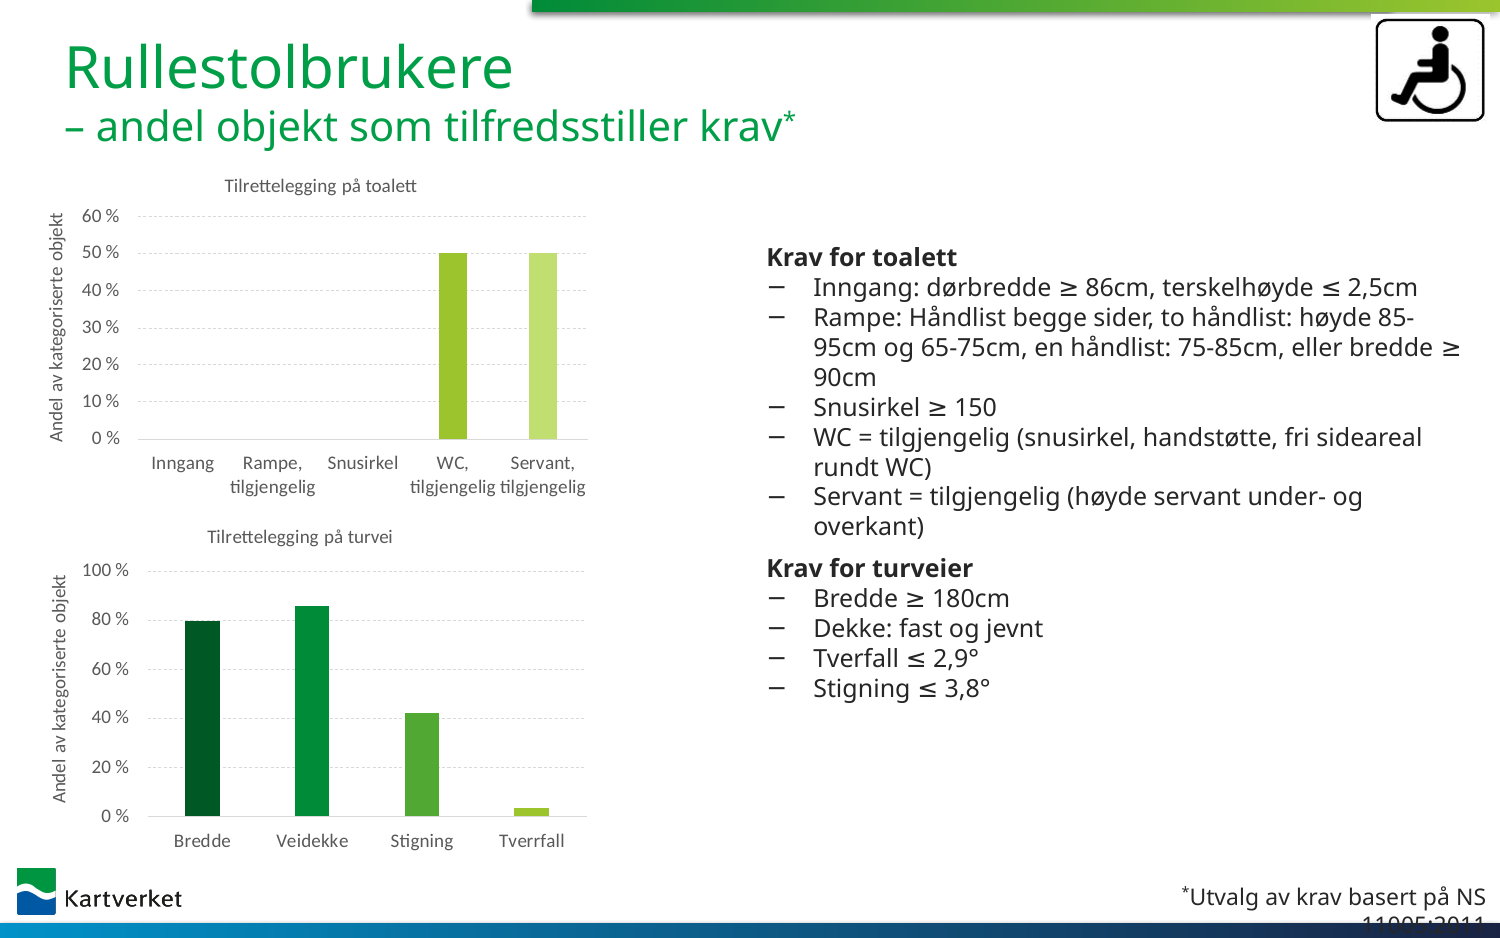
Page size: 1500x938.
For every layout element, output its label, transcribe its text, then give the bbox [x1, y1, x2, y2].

text_box Rullestolbrukere – andel objekt som tilfredsstiller krav* [49, 14, 1431, 158]
picture [1371, 13, 1491, 127]
text_box *Utvalg av krav basert på NS 11005:2011 [1068, 873, 1500, 938]
text_box Krav for turveier Bredde ≥ 180cm Dekke: fast og jevnt Tverfall ≤ 2,9° Stigning ≤ 3,8° [751, 545, 1483, 710]
picture [41, 520, 598, 859]
picture [41, 166, 599, 505]
text_box Krav for toalett Inngang: dørbredde ≥ 86cm, terskelhøyde ≤ 2,5cm Rampe: Håndlist begge sider, to håndlist: høyde 85-95cm og 65-75cm, en håndlist: 75-85cm, eller bredde ≥ 90cm Snusirkel ≥ 150 WC = tilgjengelig (snusirkel, handstøtte, fri sideareal rundt WC) Servant = tilgjengelig (høyde servant under- og overkant) [751, 234, 1483, 545]
